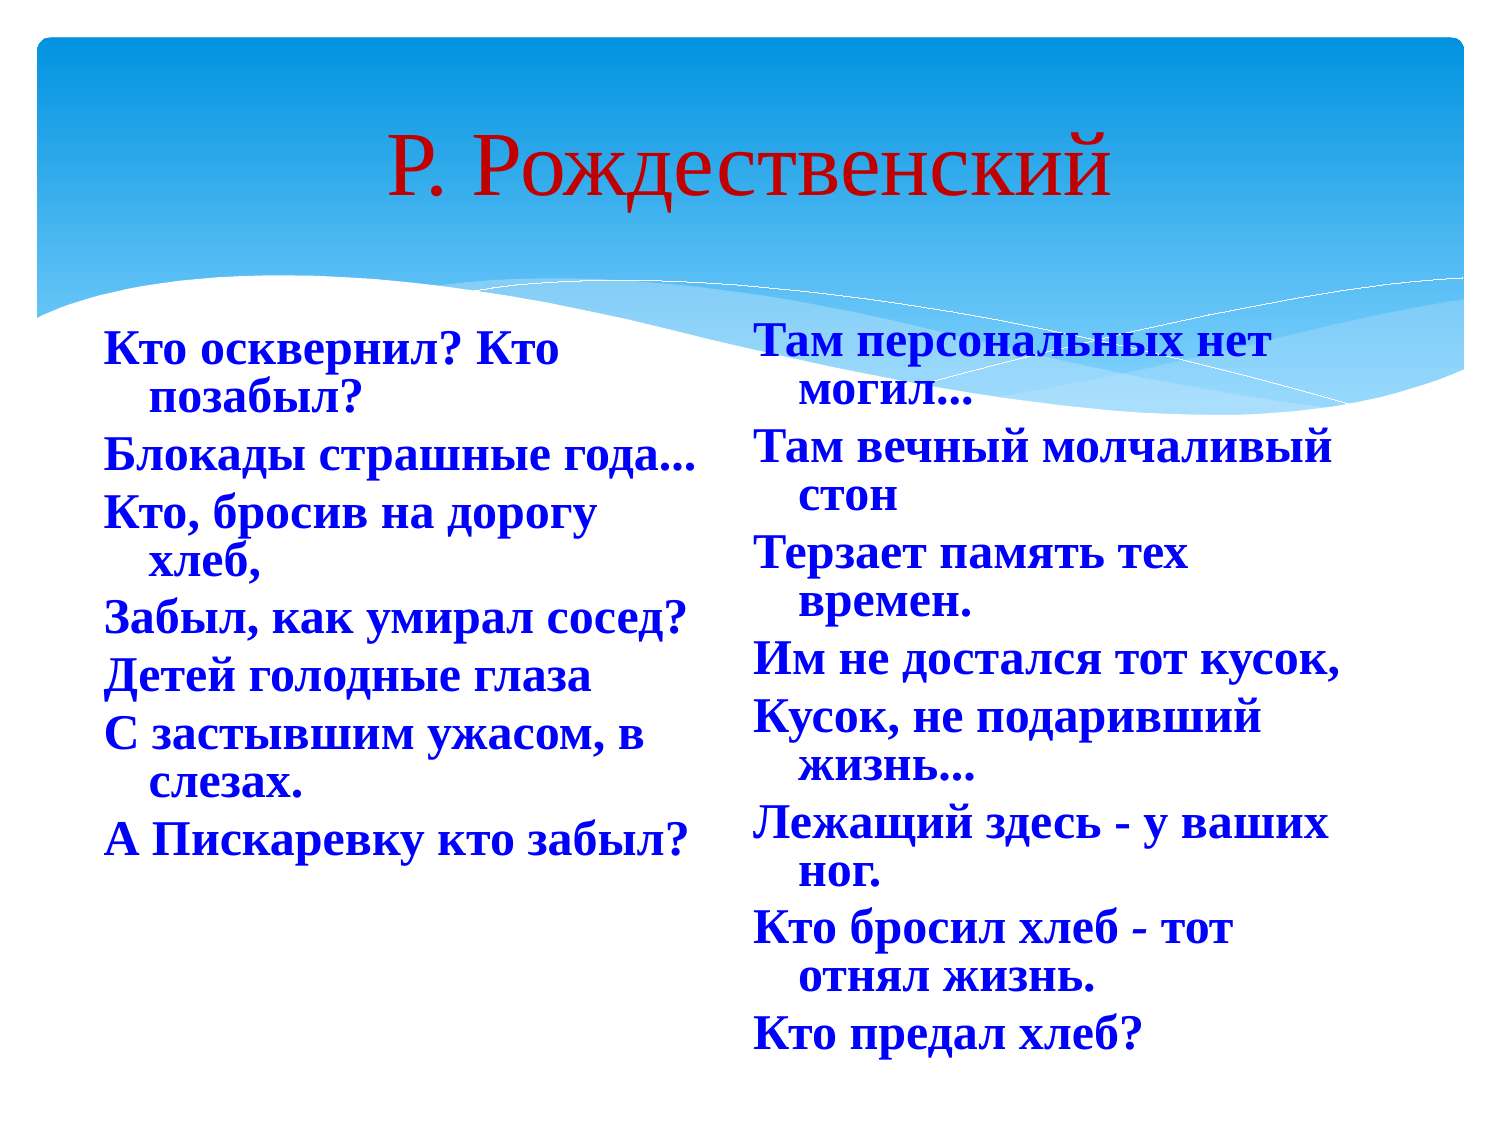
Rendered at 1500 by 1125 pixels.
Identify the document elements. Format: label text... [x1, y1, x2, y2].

list Кто осквернил? Кто позабыл? Блокады страшные года... Кто, бросив на дорогу хлеб, Забыл, как умирал сосед? Детей голодные глаза С застывшим ужасом, в слезах. А Пискаревку кто забыл? [88, 318, 738, 962]
list Там персональных нет могил... Там вечный молчаливый стон Терзает память тех времен. Им не достался тот кусок, Кусок, не подаривший жизнь... Лежащий здесь - у ваших ног. Кто бросил хлеб - тот отнял жизнь. Кто предал хлеб? [738, 310, 1389, 978]
title Р. Рождественский [75, 55, 1425, 261]
